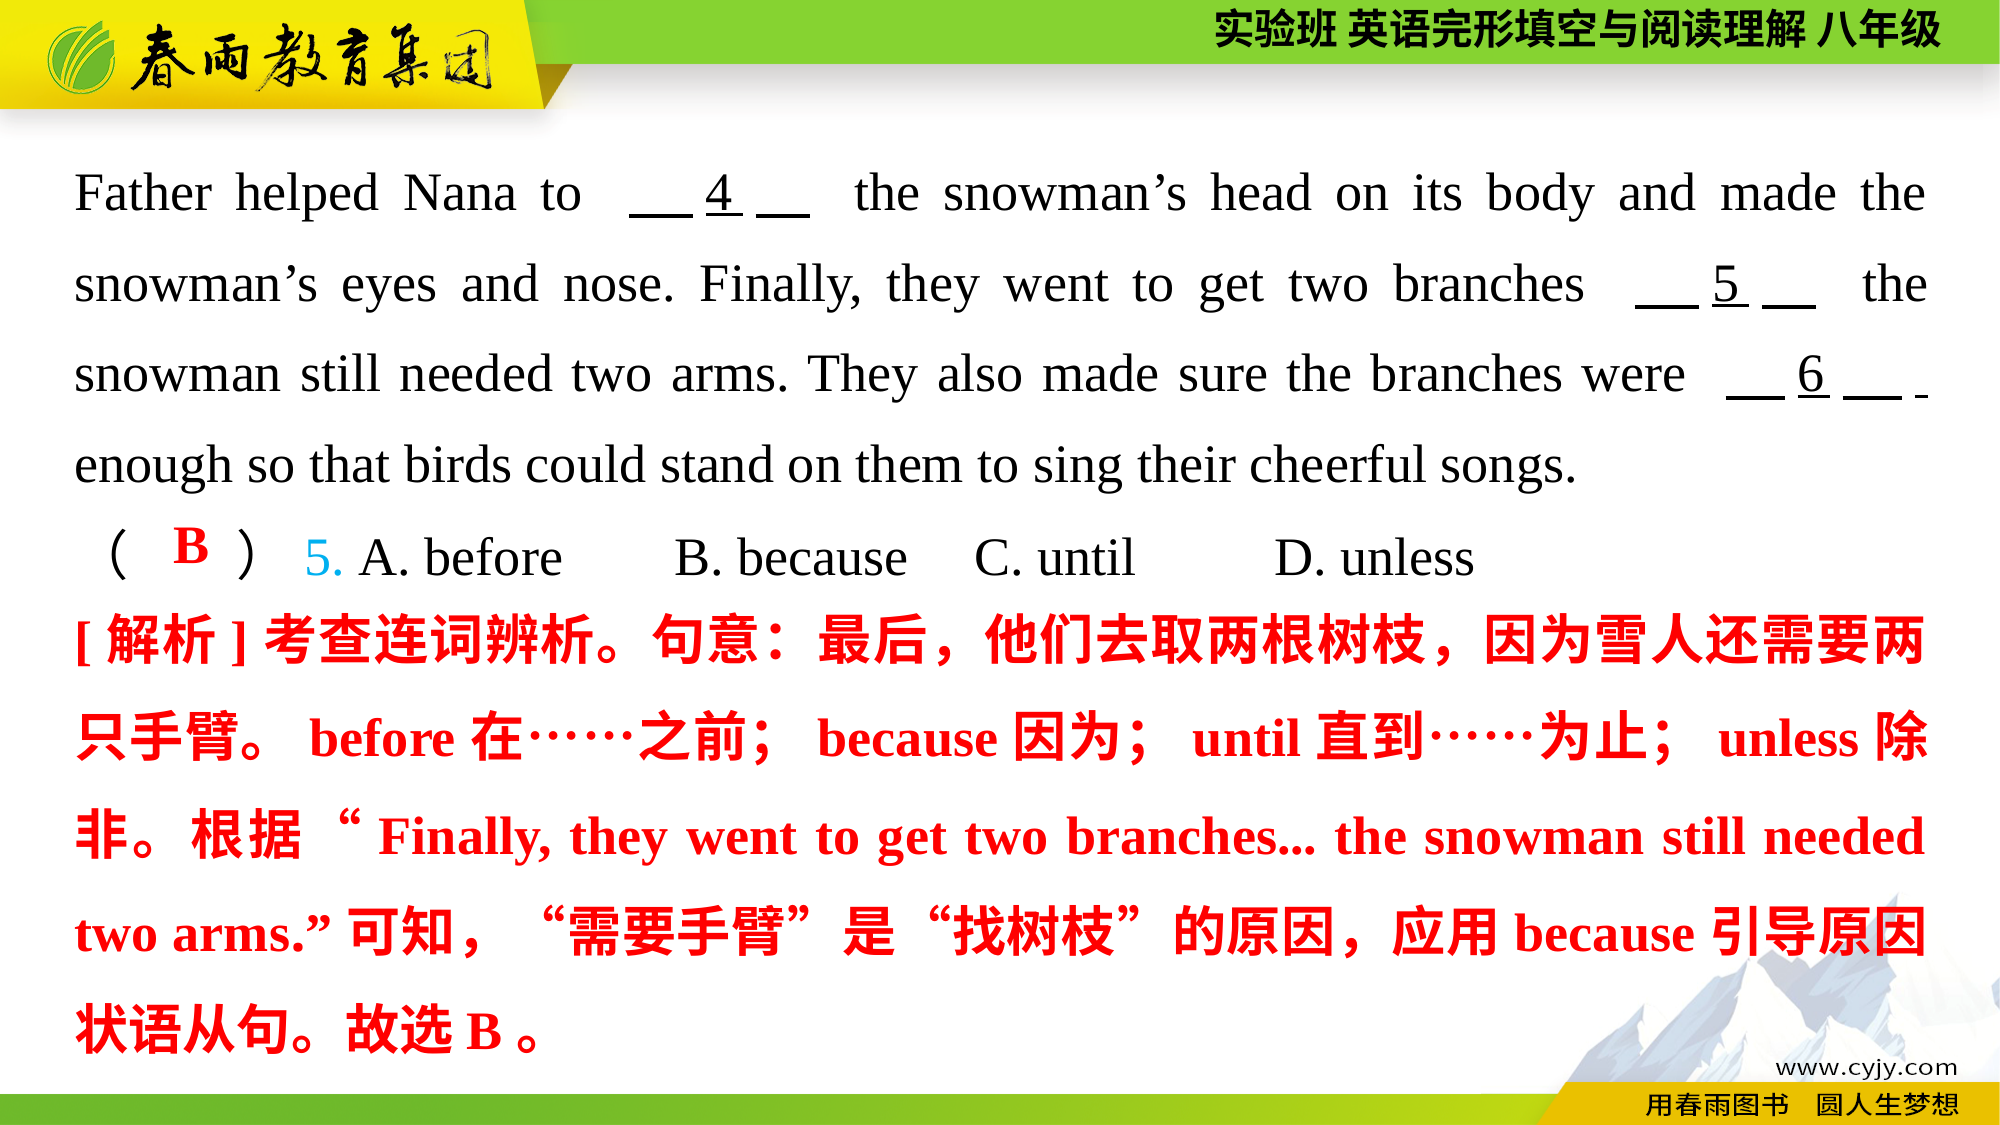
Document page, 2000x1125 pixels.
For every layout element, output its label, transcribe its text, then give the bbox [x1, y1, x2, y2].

picture [0, 0, 2000, 1125]
text_box [解析]考查连词辨析。句意：最后，他们去取两根树枝，因为雪人还需要两只手臂。before在……之前；because因为；until直到……为止；unless除非。根据“Finally, they went to get two branches... the snowman still needed two arms.”可知，“需要手臂”是“找树枝”的原因，应用because引导原因状语从句。故选B。 [59, 565, 1944, 1068]
text_box （ ）5. A. before B. because C. until D. unless [59, 481, 1944, 565]
list Father helped Nana to 4 the snowman’s head on its body and made the snowman’s eyes and nose. Finally, they went to get two branches 5 the snowman still needed two arms. They also made sure the branches were 6 . enough so that birds could stand on them to sing their cheerful songs. [59, 122, 1944, 481]
text_box B [158, 501, 225, 565]
